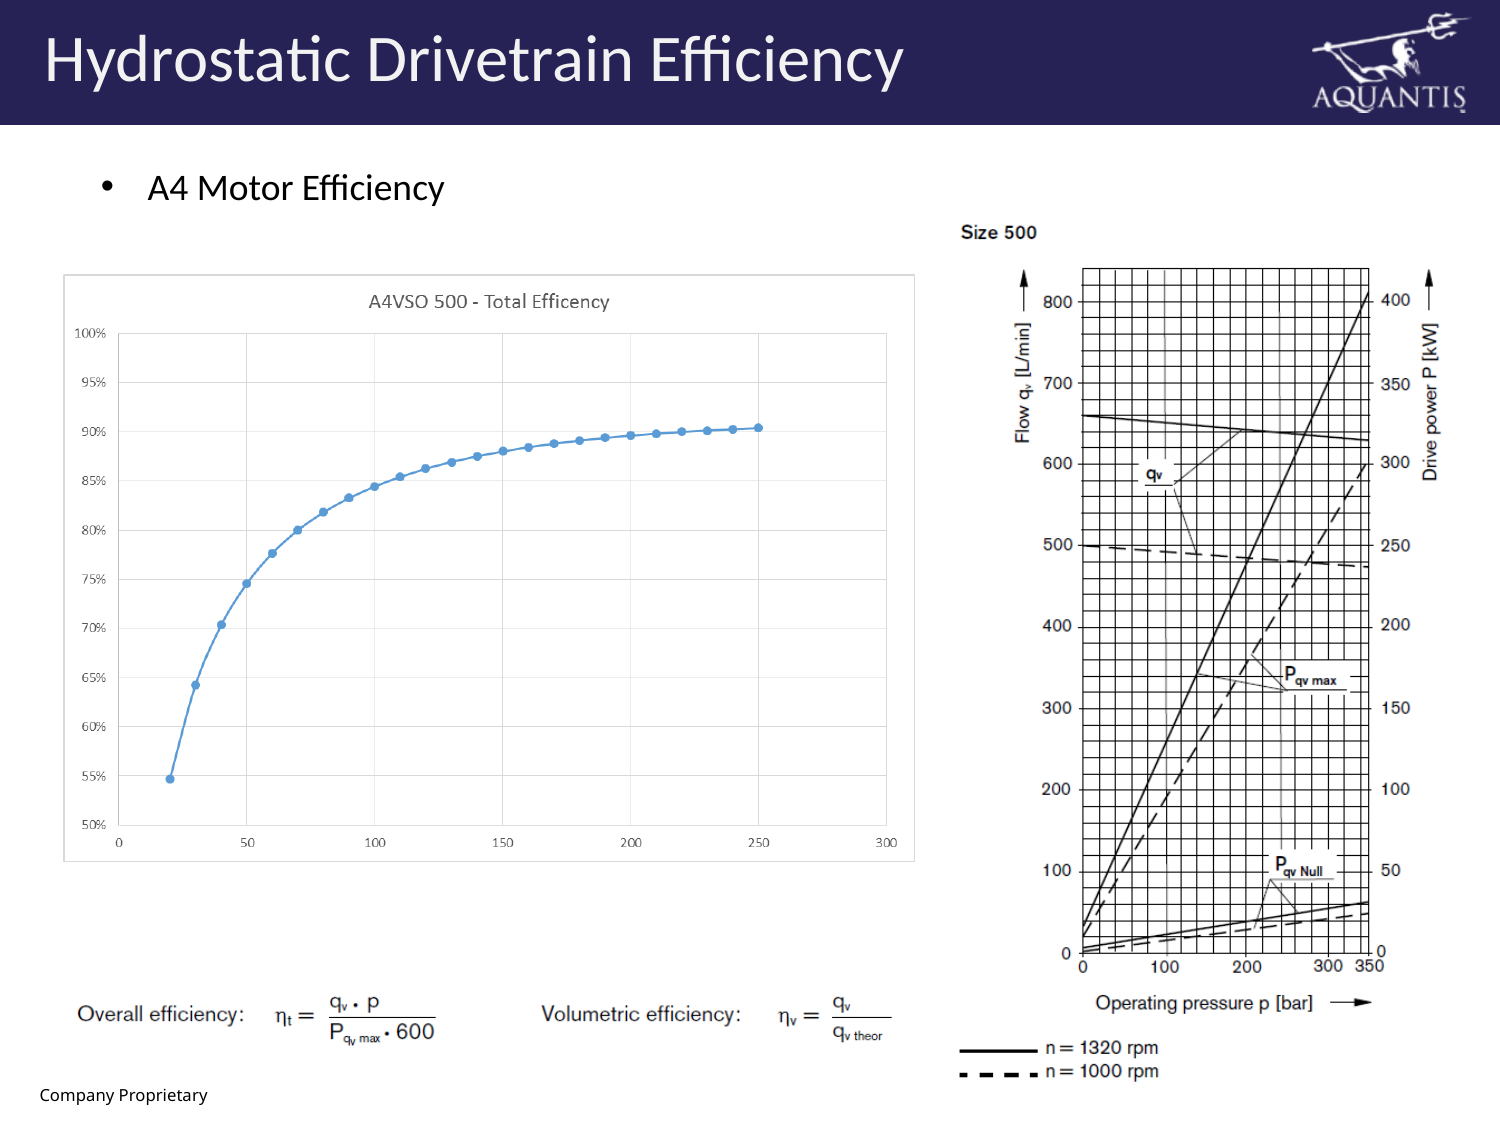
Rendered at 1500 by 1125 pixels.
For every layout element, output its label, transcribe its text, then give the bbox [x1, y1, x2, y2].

text_box A4 Motor Efficiency [85, 155, 1382, 216]
picture [55, 980, 898, 1054]
text_box Hydrostatic Drivetrain Efficiency [0, 0, 1500, 125]
picture [1312, 12, 1472, 113]
picture [63, 208, 1462, 1103]
text_box Company Proprietary [24, 1077, 463, 1112]
